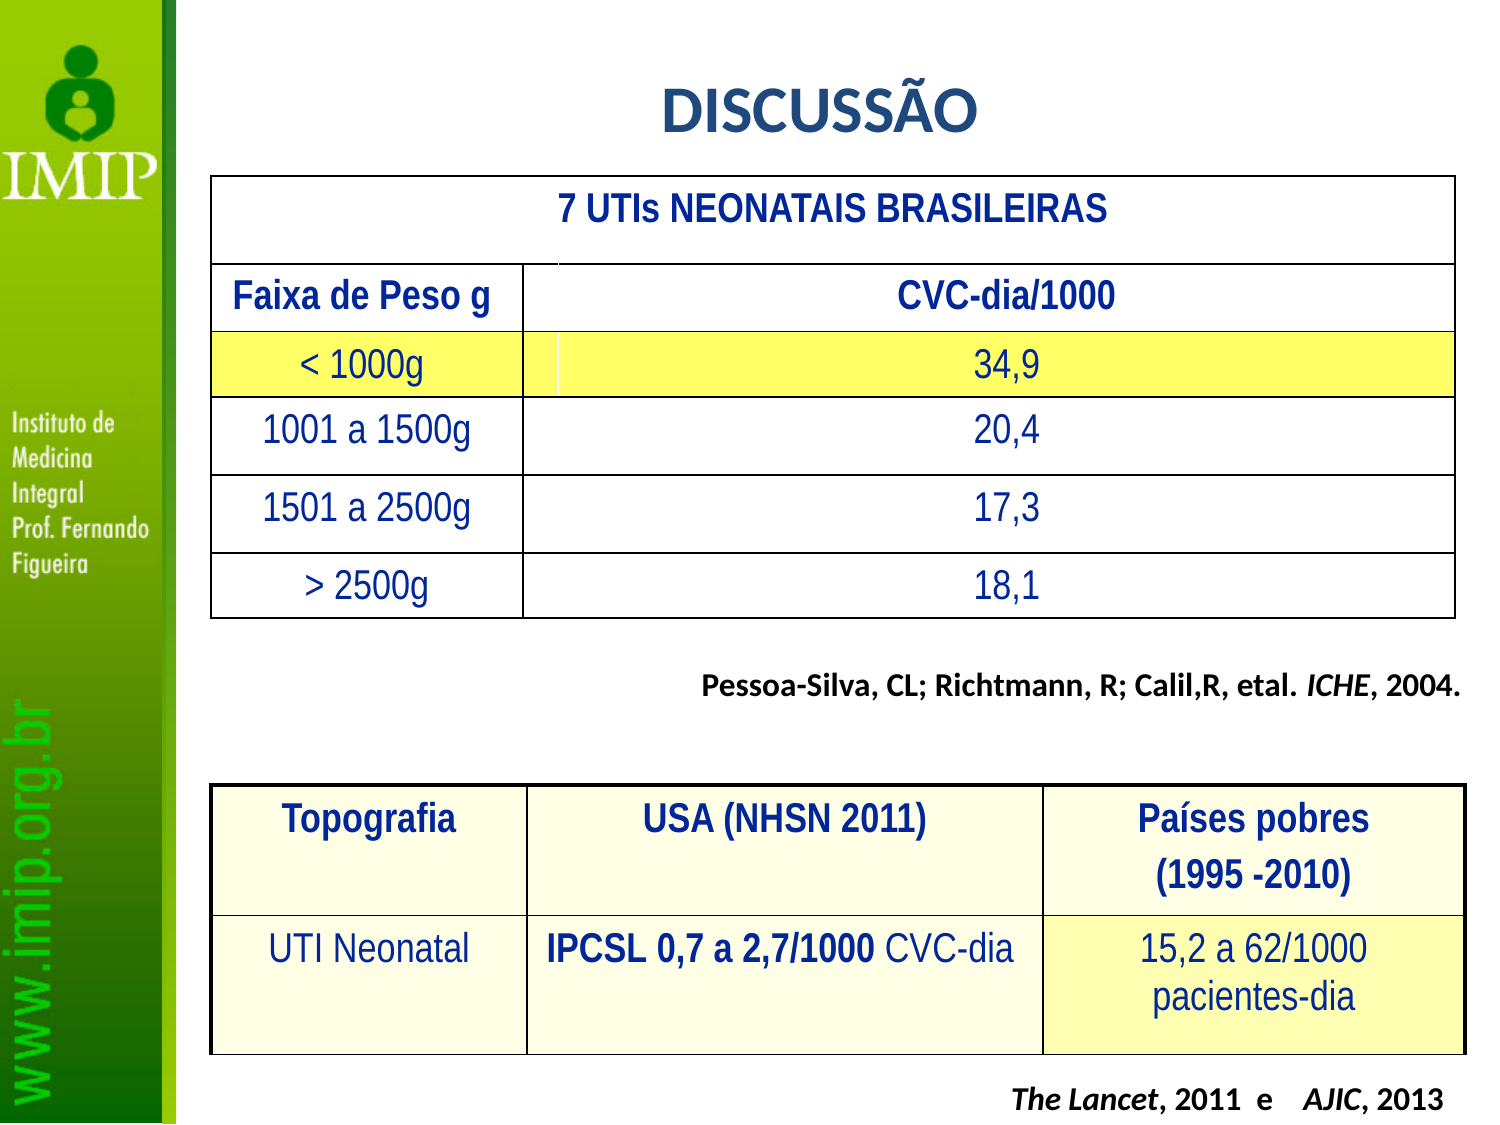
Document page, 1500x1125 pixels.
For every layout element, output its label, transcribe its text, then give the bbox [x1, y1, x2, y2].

table_cell IPCSL 0,7 a 2,7/1000 CVC-dia [528, 916, 1042, 1054]
table_cell 1501 a 2500g [212, 476, 522, 552]
table_cell CVC-dia/1000 [559, 265, 1454, 331]
table_header Países pobres (1995 -2010) [1044, 787, 1463, 915]
table_header Topografia [213, 787, 526, 915]
picture [0, 0, 162, 1123]
table_cell UTI Neonatal [213, 916, 526, 1054]
table_cell > 2500g [212, 554, 522, 617]
table_cell [524, 332, 558, 396]
text_box DISCUSSÃO [210, 58, 1445, 175]
table_cell 17,3 [559, 476, 1454, 552]
table_cell [524, 554, 558, 617]
text_box Pessoa-Silva, CL; Richtmann, R; Calil,R, etal. ICHE, 2004. [632, 656, 1477, 756]
table_cell [524, 265, 558, 331]
table_header USA (NHSN 2011) [528, 787, 1042, 915]
table_cell 34,9 [559, 332, 1454, 396]
table_cell < 1000g [212, 332, 522, 396]
table_cell 20,4 [559, 398, 1454, 474]
table_cell Faixa de Peso g [212, 265, 522, 331]
text_box The Lancet, 2011 e AJIC, 2013 [996, 1069, 1465, 1125]
table_header 7 UTIs NEONATAIS BRASILEIRAS [212, 177, 1454, 263]
table_cell [524, 476, 558, 552]
table_cell 1001 a 1500g [212, 398, 522, 474]
table_cell [524, 398, 558, 474]
table_cell 15,2 a 62/1000 pacientes-dia [1044, 916, 1463, 1054]
table_cell 18,1 [559, 554, 1454, 617]
